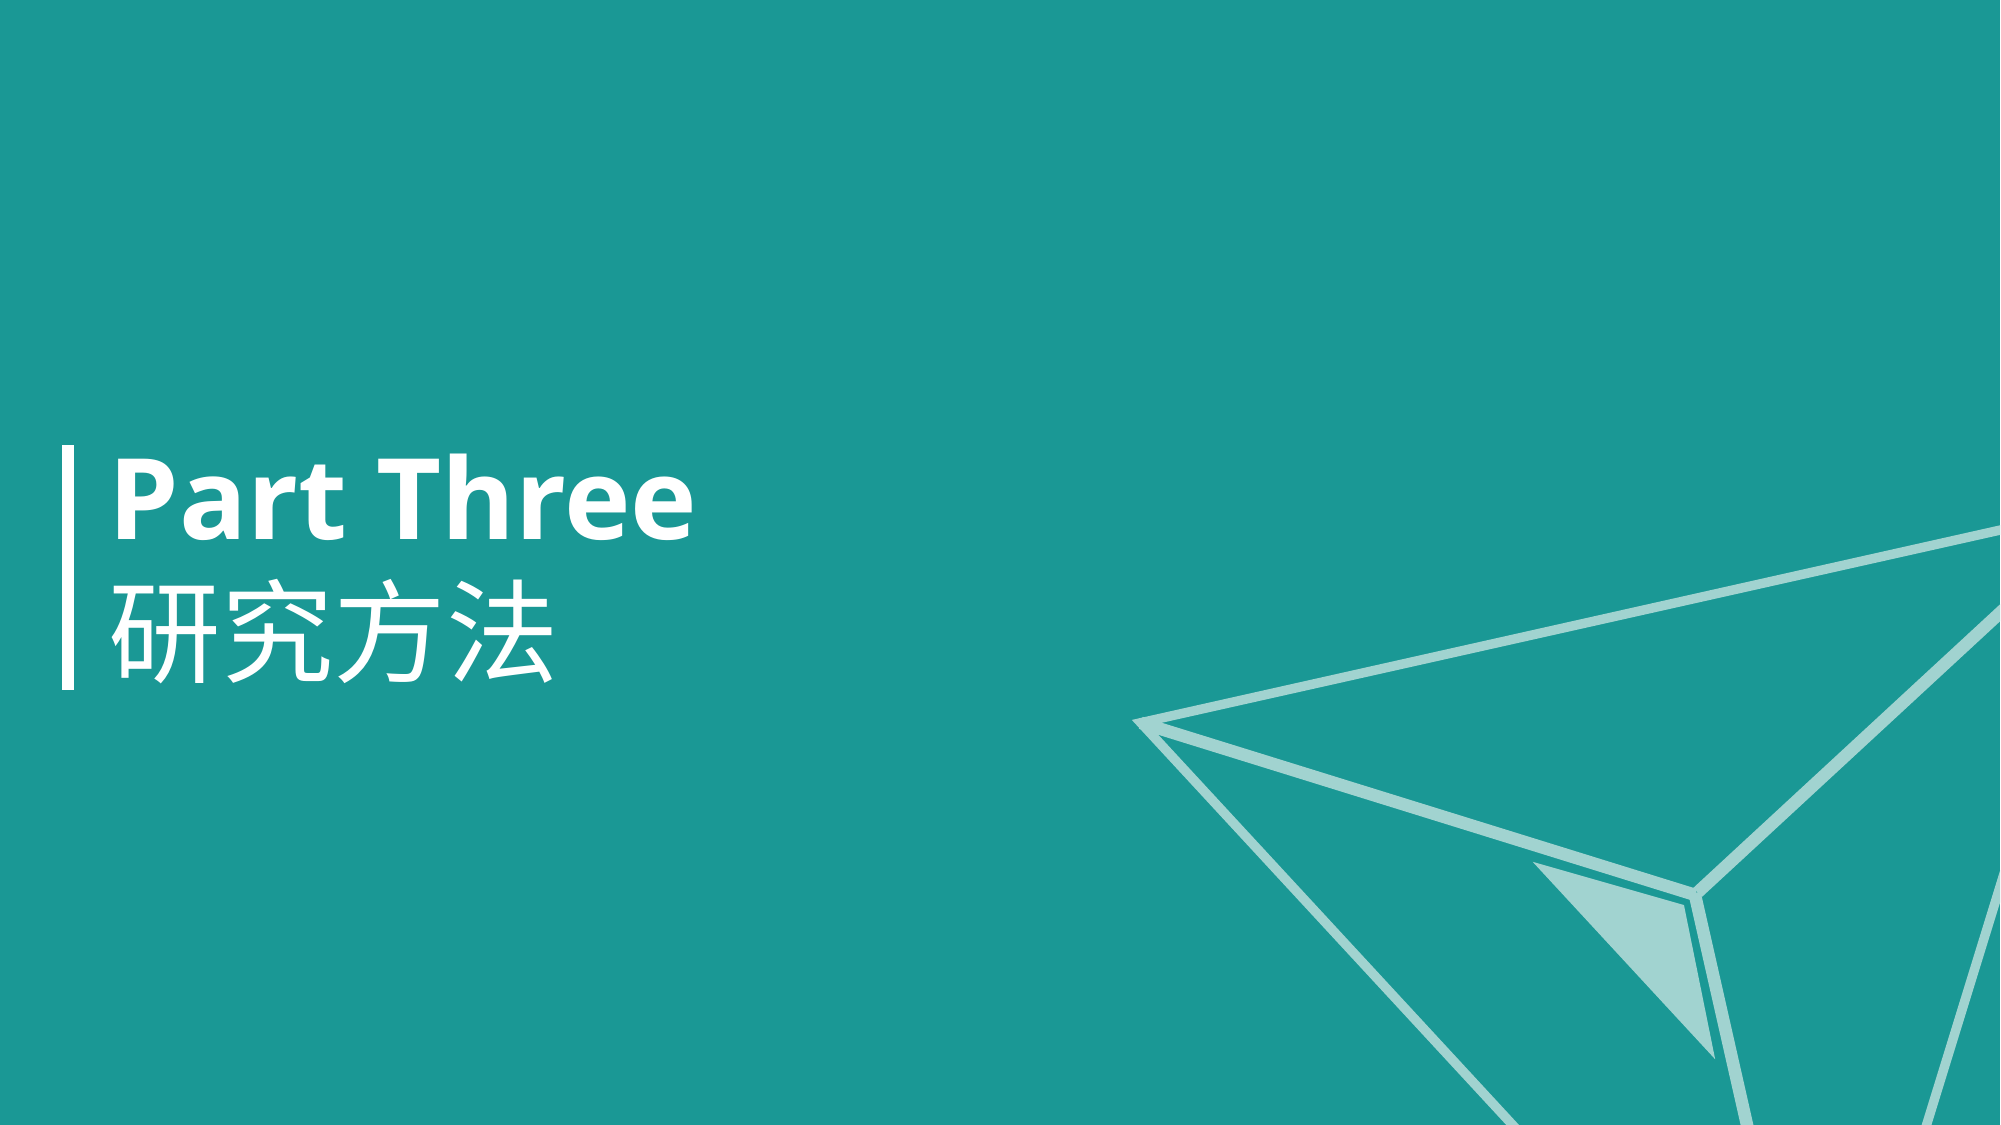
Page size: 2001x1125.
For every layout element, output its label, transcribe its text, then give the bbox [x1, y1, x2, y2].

text_box Part Three 研究方法 [94, 419, 1050, 705]
